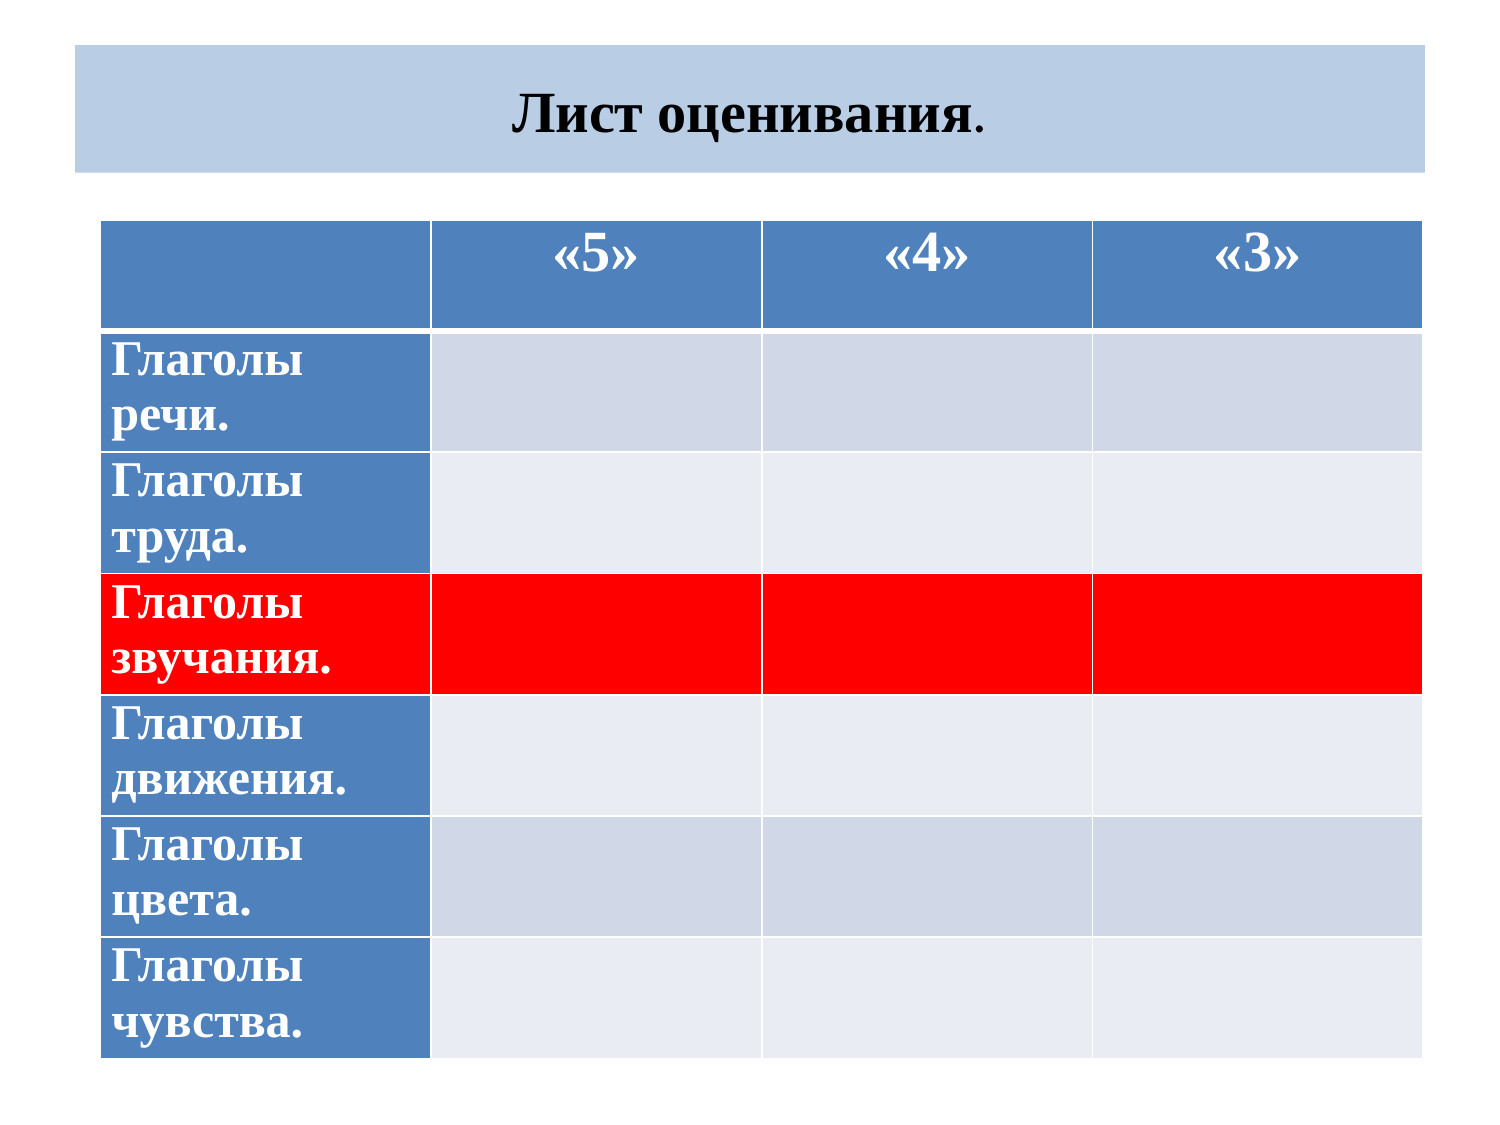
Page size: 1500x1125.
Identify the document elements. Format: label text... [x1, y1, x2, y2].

table_cell [432, 334, 761, 451]
table_cell [763, 817, 1092, 936]
table_cell Глаголы чувства. [101, 938, 430, 1058]
table_cell [432, 453, 761, 573]
table_header [101, 221, 430, 328]
table_cell [1093, 817, 1422, 936]
table_cell [1093, 938, 1422, 1058]
table_cell [432, 574, 761, 694]
table_cell Глаголы цвета. [101, 817, 430, 936]
table_header «4» [763, 221, 1092, 328]
table_cell [763, 696, 1092, 815]
table_header «3» [1093, 221, 1422, 328]
table_cell [432, 938, 761, 1058]
table_cell [763, 574, 1092, 694]
title Лист оценивания. [75, 45, 1425, 173]
table_cell [432, 696, 761, 815]
table_cell [763, 938, 1092, 1058]
table_cell Глаголы труда. [101, 453, 430, 573]
table_cell Глаголы движения. [101, 696, 430, 815]
table_cell [1093, 574, 1422, 694]
table_cell [763, 453, 1092, 573]
table_cell [763, 334, 1092, 451]
table_cell [1093, 334, 1422, 451]
table_cell [432, 817, 761, 936]
table_cell Глаголы звучания. [101, 574, 430, 694]
table_cell [1093, 453, 1422, 573]
table_cell [1093, 696, 1422, 815]
table_header «5» [432, 221, 761, 328]
table_cell Глаголы речи. [101, 334, 430, 451]
